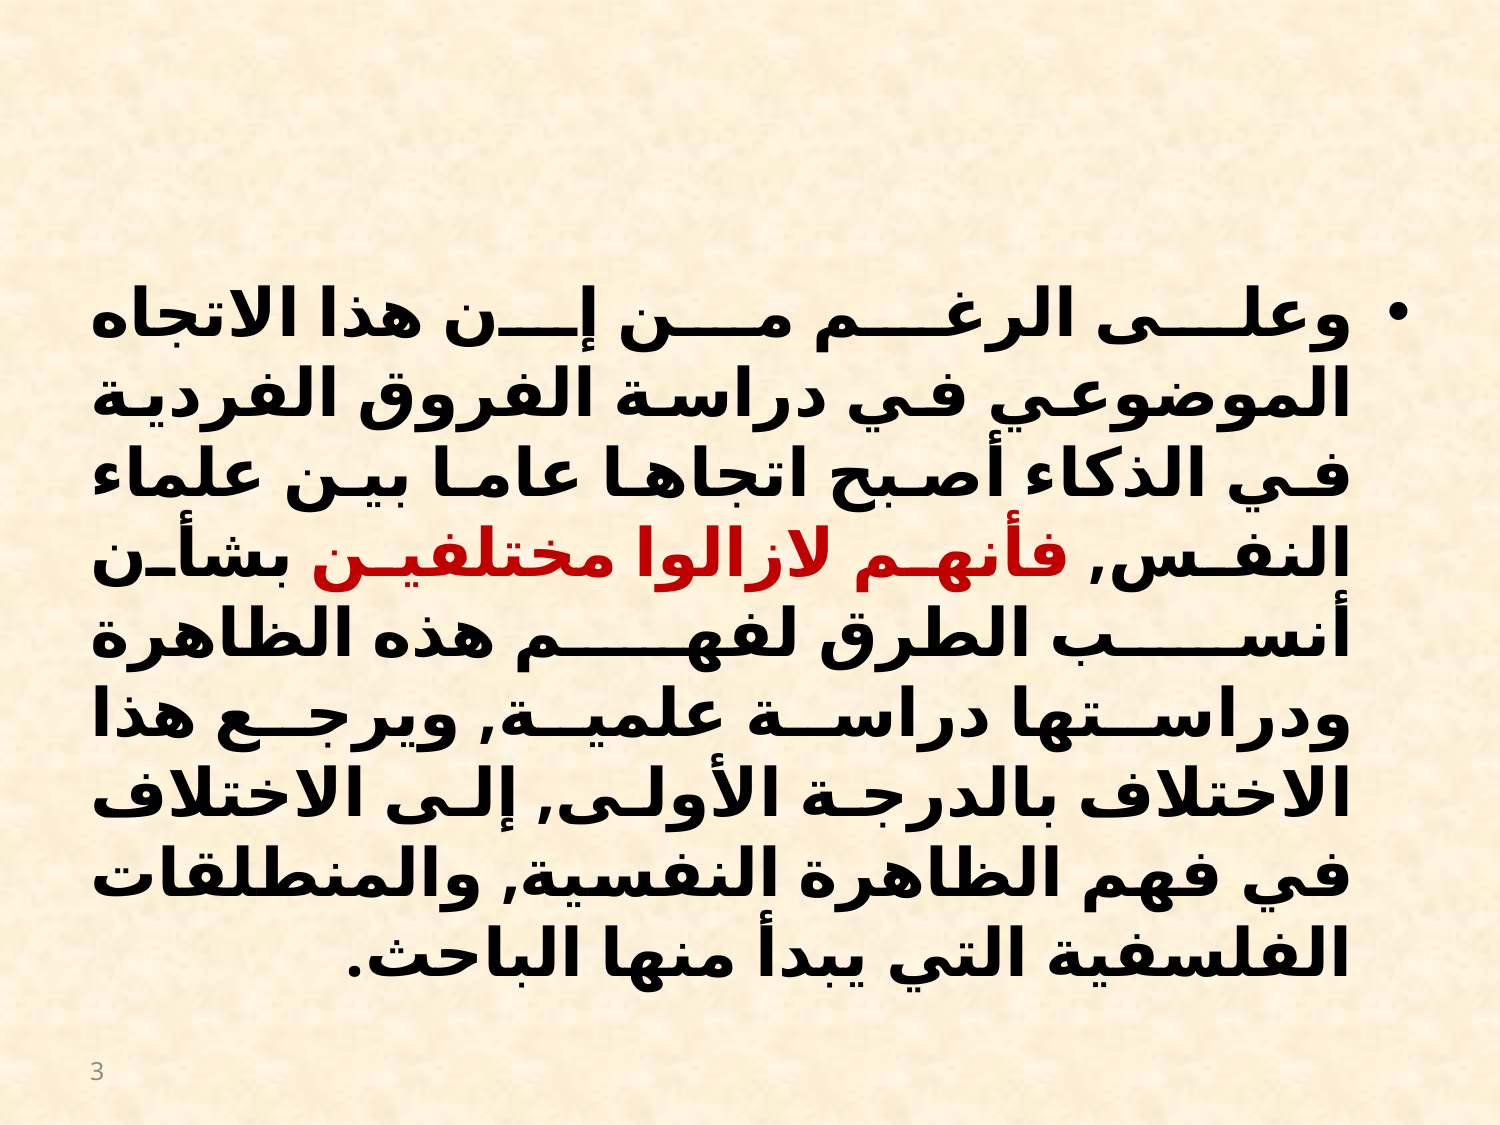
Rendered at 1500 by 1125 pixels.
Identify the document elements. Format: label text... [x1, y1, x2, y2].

slide_number 3 [75, 1042, 425, 1103]
picture [0, 0, 1500, 1125]
list وعلى الرغم من إن هذا الاتجاه الموضوعي في دراسة الفروق الفردية في الذكاء أصبح اتجاها عاما بين علماء النفس, فأنهم لازالوا مختلفين بشأن أنسب الطرق لفهم هذه الظاهرة ودراستها دراسة علمية, ويرجع هذا الاختلاف بالدرجة الأولى, إلى الاختلاف في فهم الظاهرة النفسية, والمنطلقات الفلسفية التي يبدأ منها الباحث. [75, 262, 1425, 1005]
